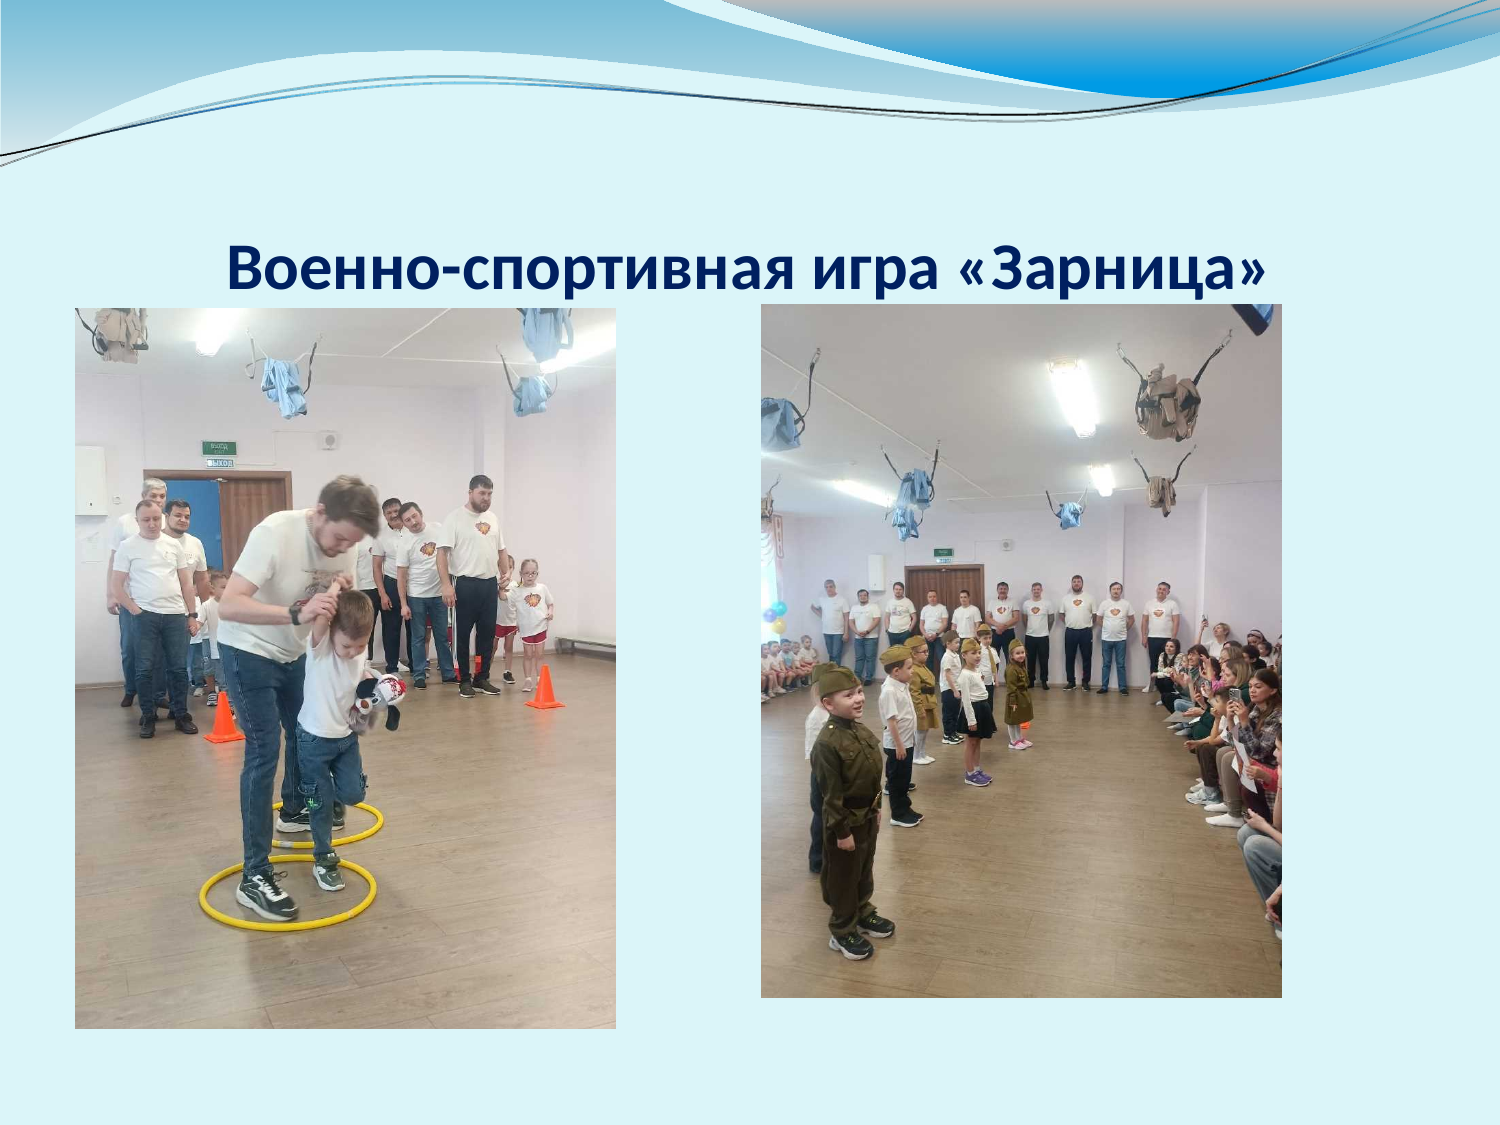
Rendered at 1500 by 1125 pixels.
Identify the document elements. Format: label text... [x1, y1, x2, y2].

title Военно-спортивная игра «Зарница» [75, 115, 1425, 303]
picture [0, 0, 1500, 168]
picture [761, 303, 1282, 998]
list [74, 308, 616, 1029]
